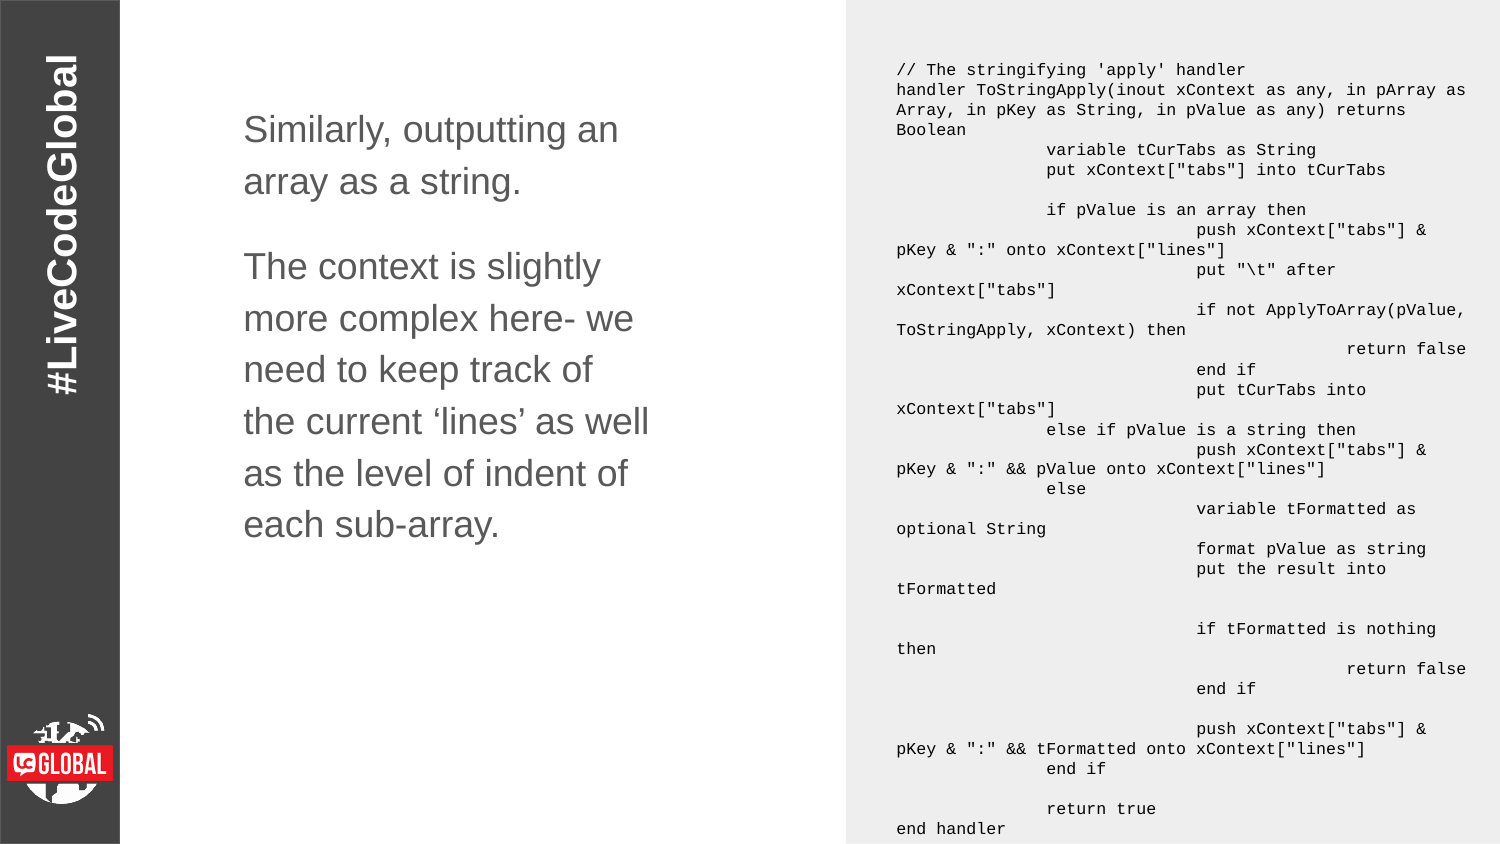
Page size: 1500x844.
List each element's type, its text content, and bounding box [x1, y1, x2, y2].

text_box // The stringifying 'apply' handler handler ToStringApply(inout xContext as any, in pArray as Array, in pKey as String, in pValue as any) returns Boolean variable tCurTabs as String put xContext["tabs"] into tCurTabs if pValue is an array then push xContext["tabs"] & pKey & ":" onto xContext["lines"] put "\t" after xContext["tabs"] if not ApplyToArray(pValue, ToStringApply, xContext) then return false end if put tCurTabs into xContext["tabs"] else if pValue is a string then push xContext["tabs"] & pKey & ":" && pValue onto xContext["lines"] else variable tFormatted as optional String format pValue as string put the result into tFormatted if tFormatted is nothing then return false end if push xContext["tabs"] & pKey & ":" && tFormatted onto xContext["lines"] end if return true end handler [881, 43, 1490, 844]
subtitle Similarly, outputting an array as a string. The context is slightly more complex here- we need to keep track of the current ‘lines’ as well as the level of indent of each sub-array. [228, 83, 671, 682]
picture [7, 714, 113, 804]
